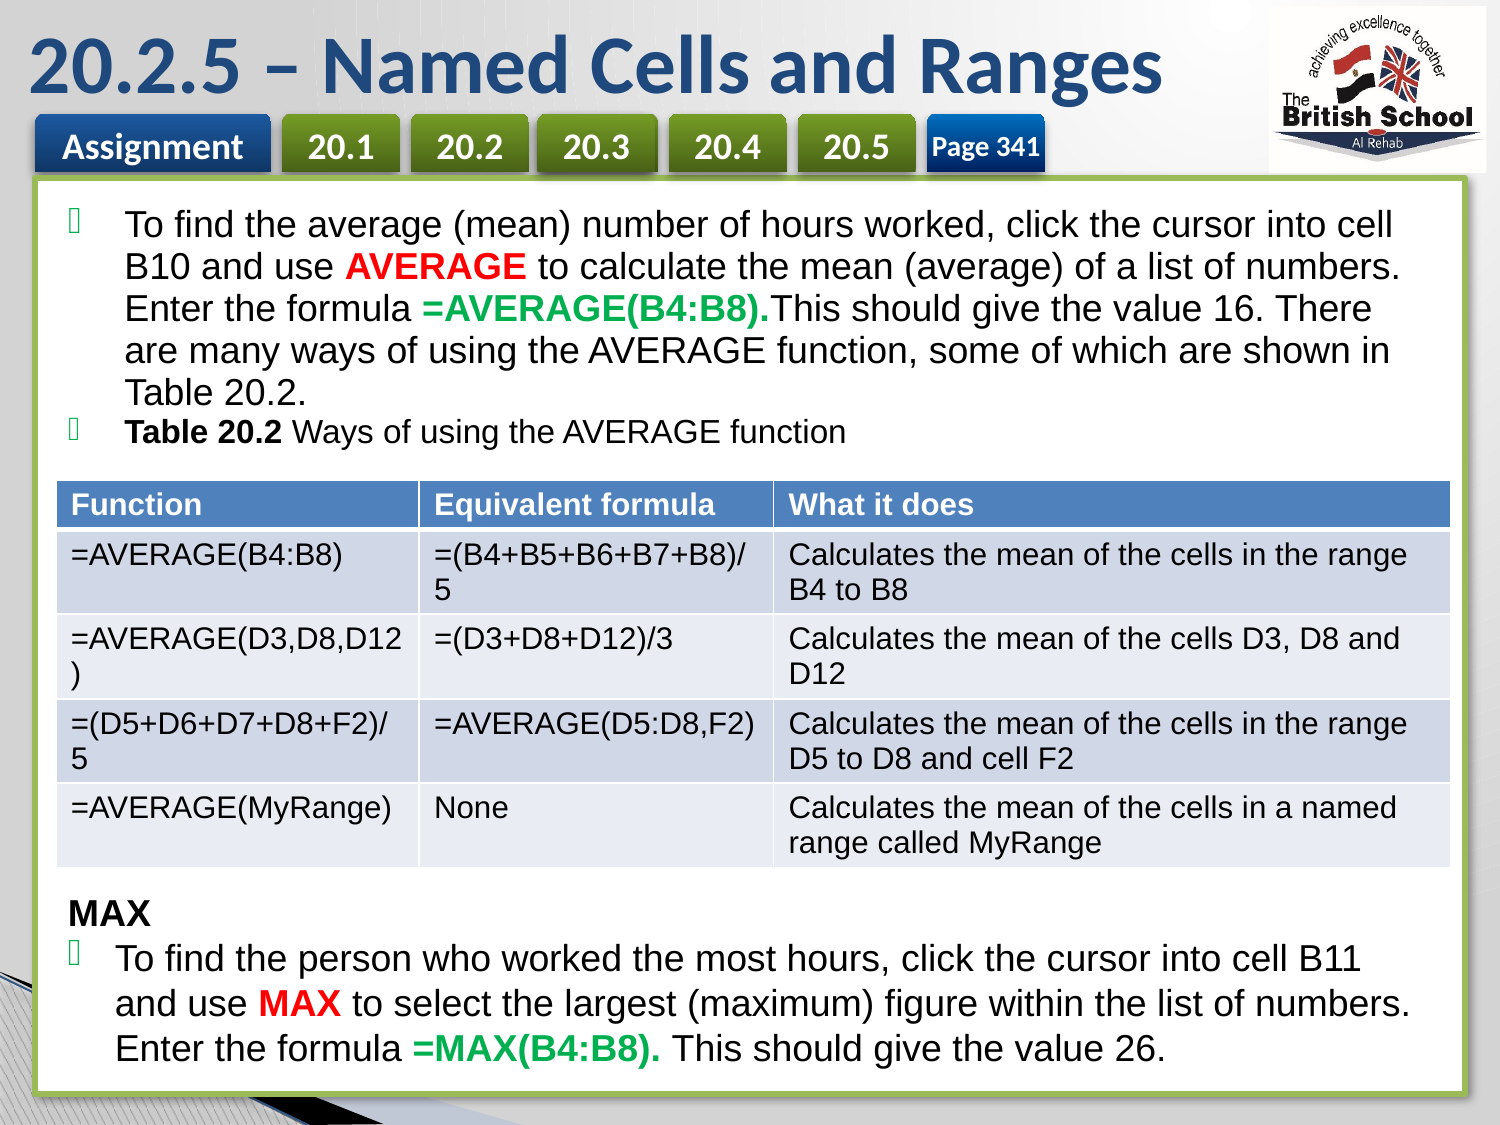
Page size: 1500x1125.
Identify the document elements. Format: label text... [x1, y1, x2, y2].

table_cell =AVERAGE(D3,D8,D12) [57, 615, 418, 698]
table_cell None [420, 784, 773, 867]
table_cell Calculates the mean of the cells in the range B4 to B8 [774, 532, 1450, 613]
table_header Equivalent formula [420, 481, 773, 527]
table_header To find the average (mean) number of hours worked, click the cursor into cell B10 and use AVERAGE to calculate the mean (average) of a list of numbers. Enter the formula =AVERAGE(B4:B8).This should give the value 16. There are many ways of using the AVERAGE function, some of which are shown in Table 20.2. Table 20.2 Ways of using the AVERAGE function [53, 196, 1451, 458]
picture [1269, 6, 1487, 173]
title 20.2.5 – Named Cells and Ranges [14, 6, 1270, 114]
table_cell Calculates the mean of the cells D3, D8 and D12 [774, 615, 1450, 698]
table_header Function [57, 481, 418, 527]
picture [281, 1114, 303, 1125]
table_cell =AVERAGE(MyRange) [57, 784, 418, 867]
text_box MAX To find the person who worked the most hours, click the cursor into cell B11 and use MAX to select the largest (maximum) figure within the list of numbers. Enter the formula =MAX(B4:B8). This should give the value 26. [53, 881, 1449, 1077]
table_cell Calculates the mean of the cells in the range D5 to D8 and cell F2 [774, 700, 1450, 782]
text_box 20.3 [537, 113, 656, 173]
table_cell =(D5+D6+D7+D8+F2)/5 [57, 700, 418, 782]
table_cell =(D3+D8+D12)/3 [420, 615, 773, 698]
table_cell =AVERAGE(B4:B8) [57, 532, 418, 613]
text_box Page 341 [927, 113, 1046, 173]
table_cell =(B4+B5+B6+B7+B8)/5 [420, 532, 773, 613]
table_cell =AVERAGE(D5:D8,F2) [420, 700, 773, 782]
table_cell Calculates the mean of the cells in a named range called MyRange [774, 784, 1450, 867]
table_header What it does [774, 481, 1450, 527]
